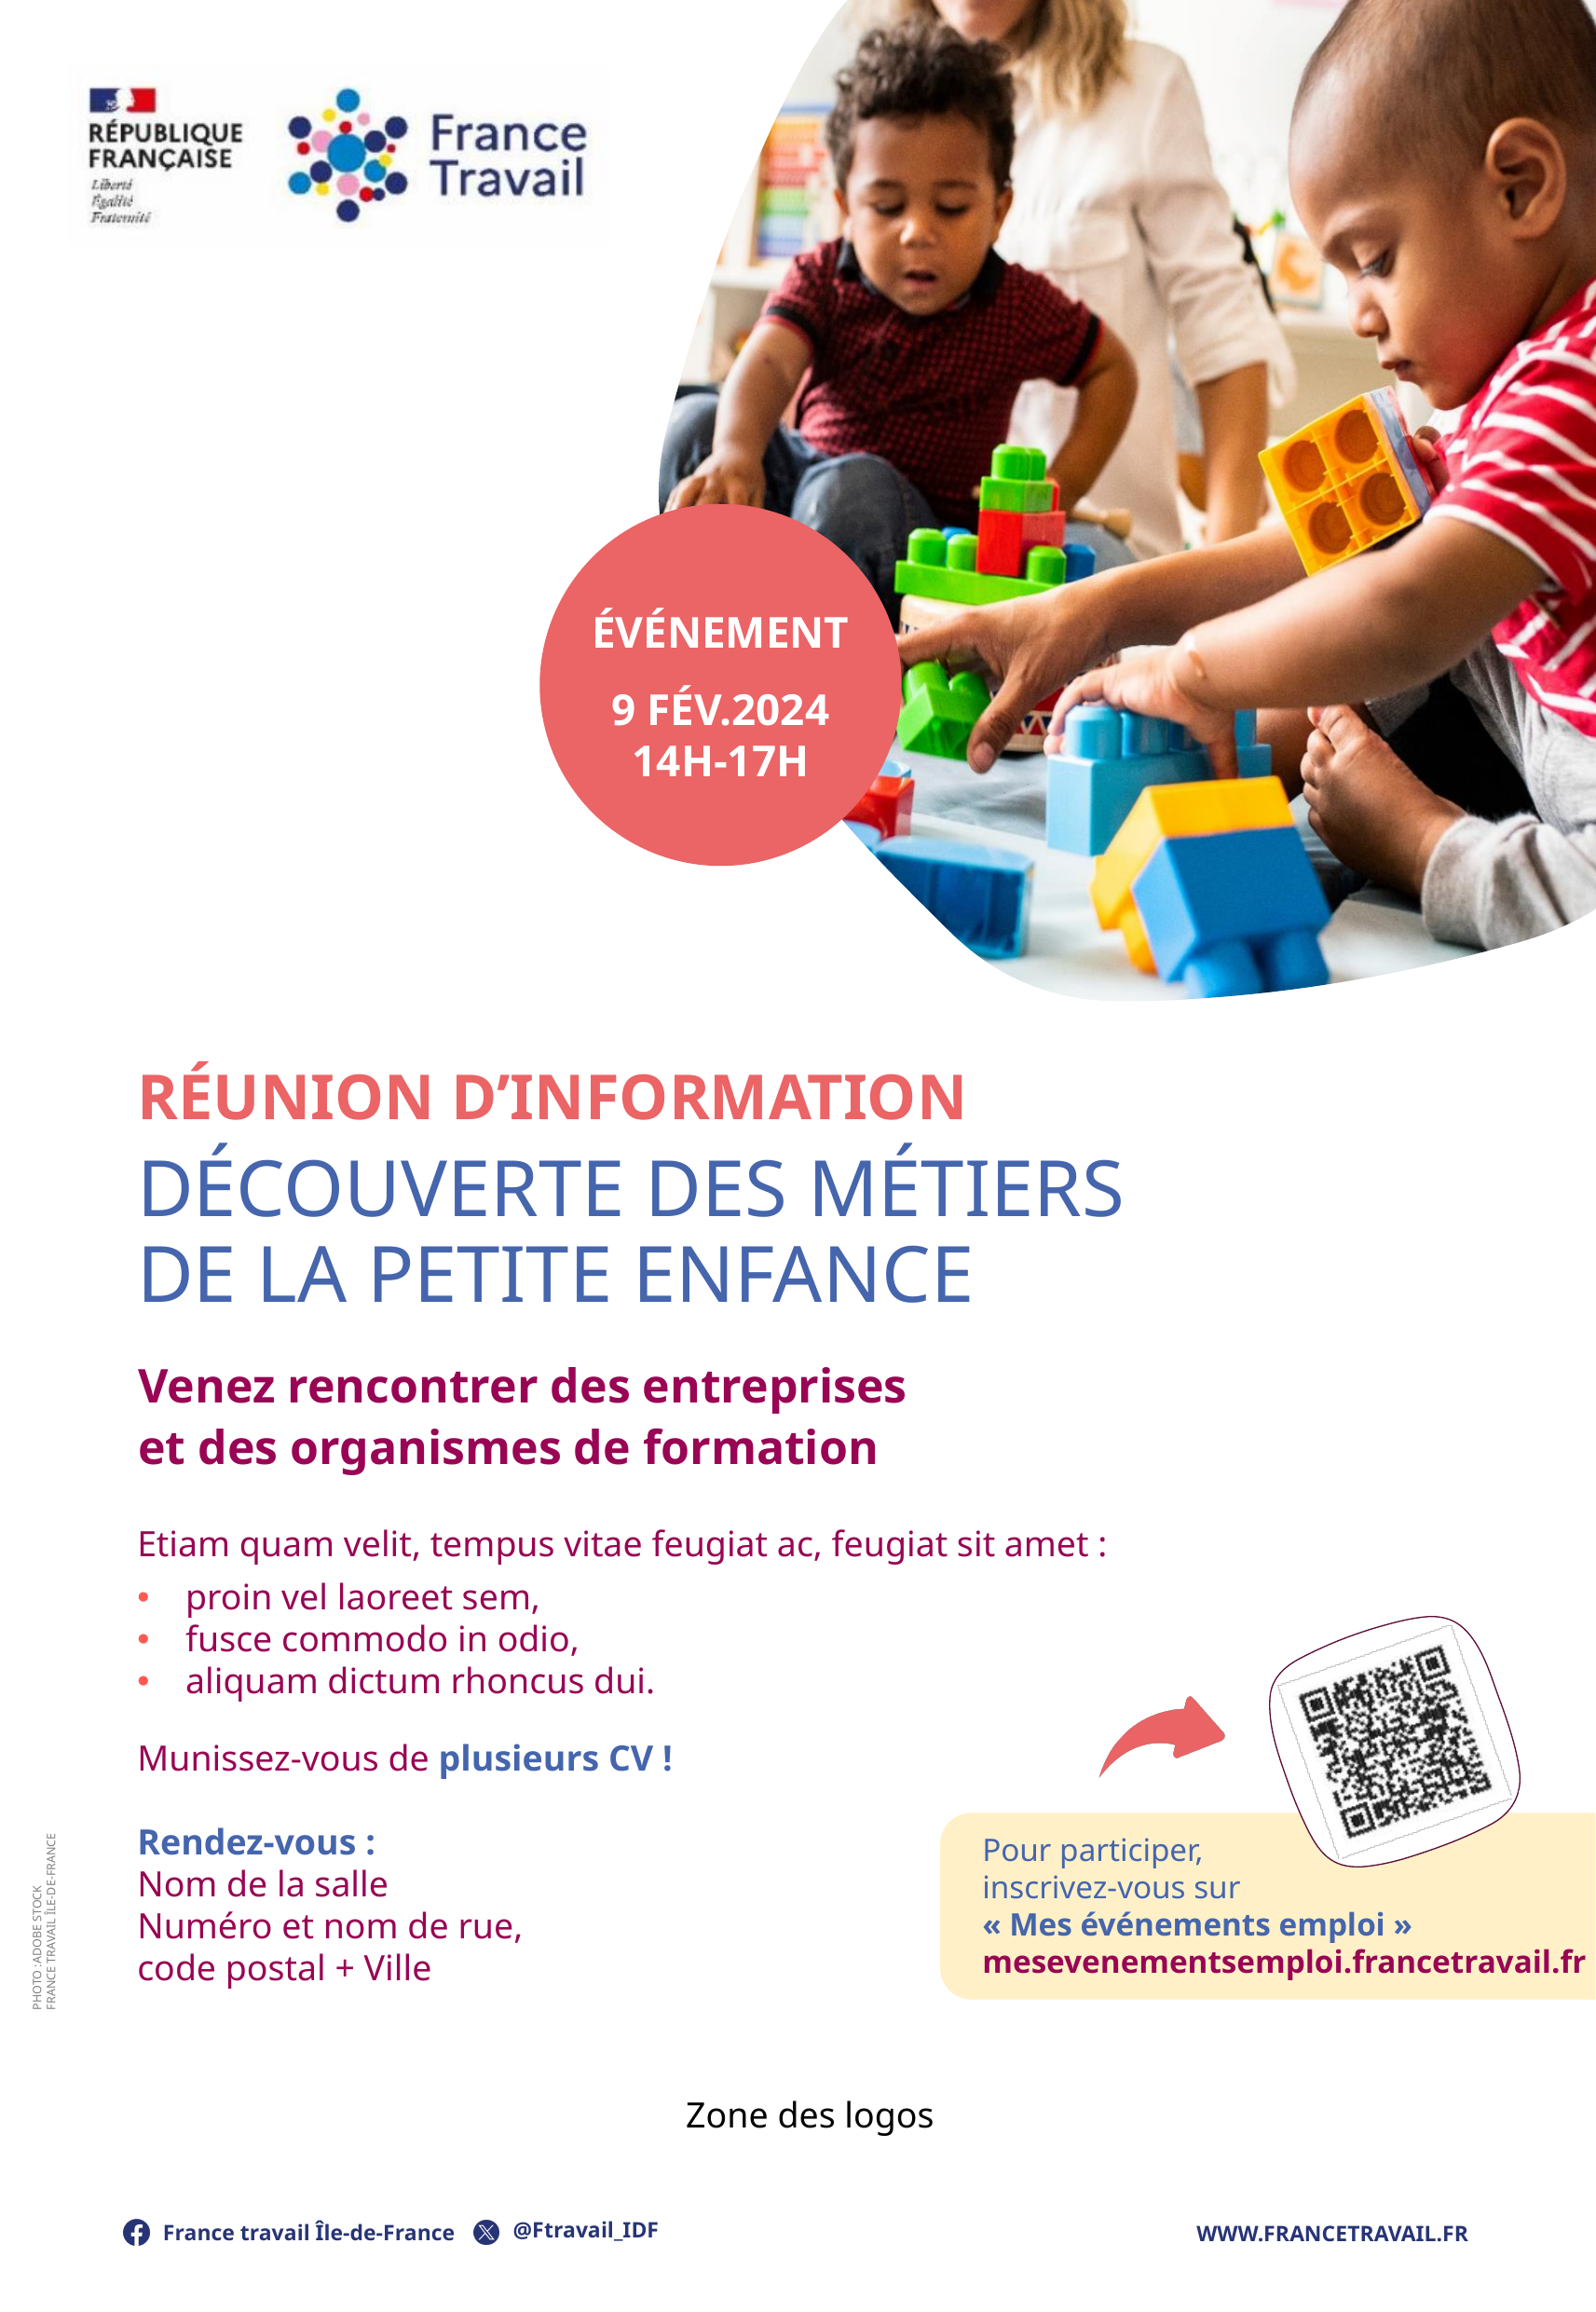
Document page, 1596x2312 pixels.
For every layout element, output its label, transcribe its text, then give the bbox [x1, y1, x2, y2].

picture [1262, 1610, 1526, 1874]
text_box [555, 502, 886, 607]
text_box Réunion d’information [123, 1050, 1003, 1140]
text_box Découverte des métiers de la petite enfance [123, 1140, 1316, 1325]
picture [66, 65, 611, 247]
text_box @Ftravail_IDF [498, 2209, 699, 2250]
text_box Pour participer, inscrivez-vous sur « Mes événements emploi » mesevenementsemploi.francetravail.fr [968, 1824, 1596, 1987]
text_box [659, 0, 1596, 1002]
text_box [938, 1811, 1596, 2002]
text_box [573, 792, 868, 868]
text_box Événement 9 fév.2024 14h-17h [473, 607, 968, 792]
text_box Etiam quam velit, tempus vitae feugiat ac, feugiat sit amet : proin vel laoreet sem, fusce commodo in odio, aliquam dictum rhoncus dui. Munissez-vous de plusieurs CV ! Rendez-vous : Nom de la salle Numéro et nom de rue, code postal + Ville [123, 1514, 1179, 1995]
picture [1091, 1681, 1229, 1821]
text_box Venez rencontrer des entreprises et des organismes de formation [124, 1344, 1263, 1481]
text_box www.francetravail.fr [1182, 2213, 1522, 2253]
picture [122, 2219, 150, 2246]
text_box France travail Île-de-France [149, 2212, 488, 2252]
picture [473, 2219, 500, 2246]
text_box Zone des logos [123, 2051, 1497, 2176]
